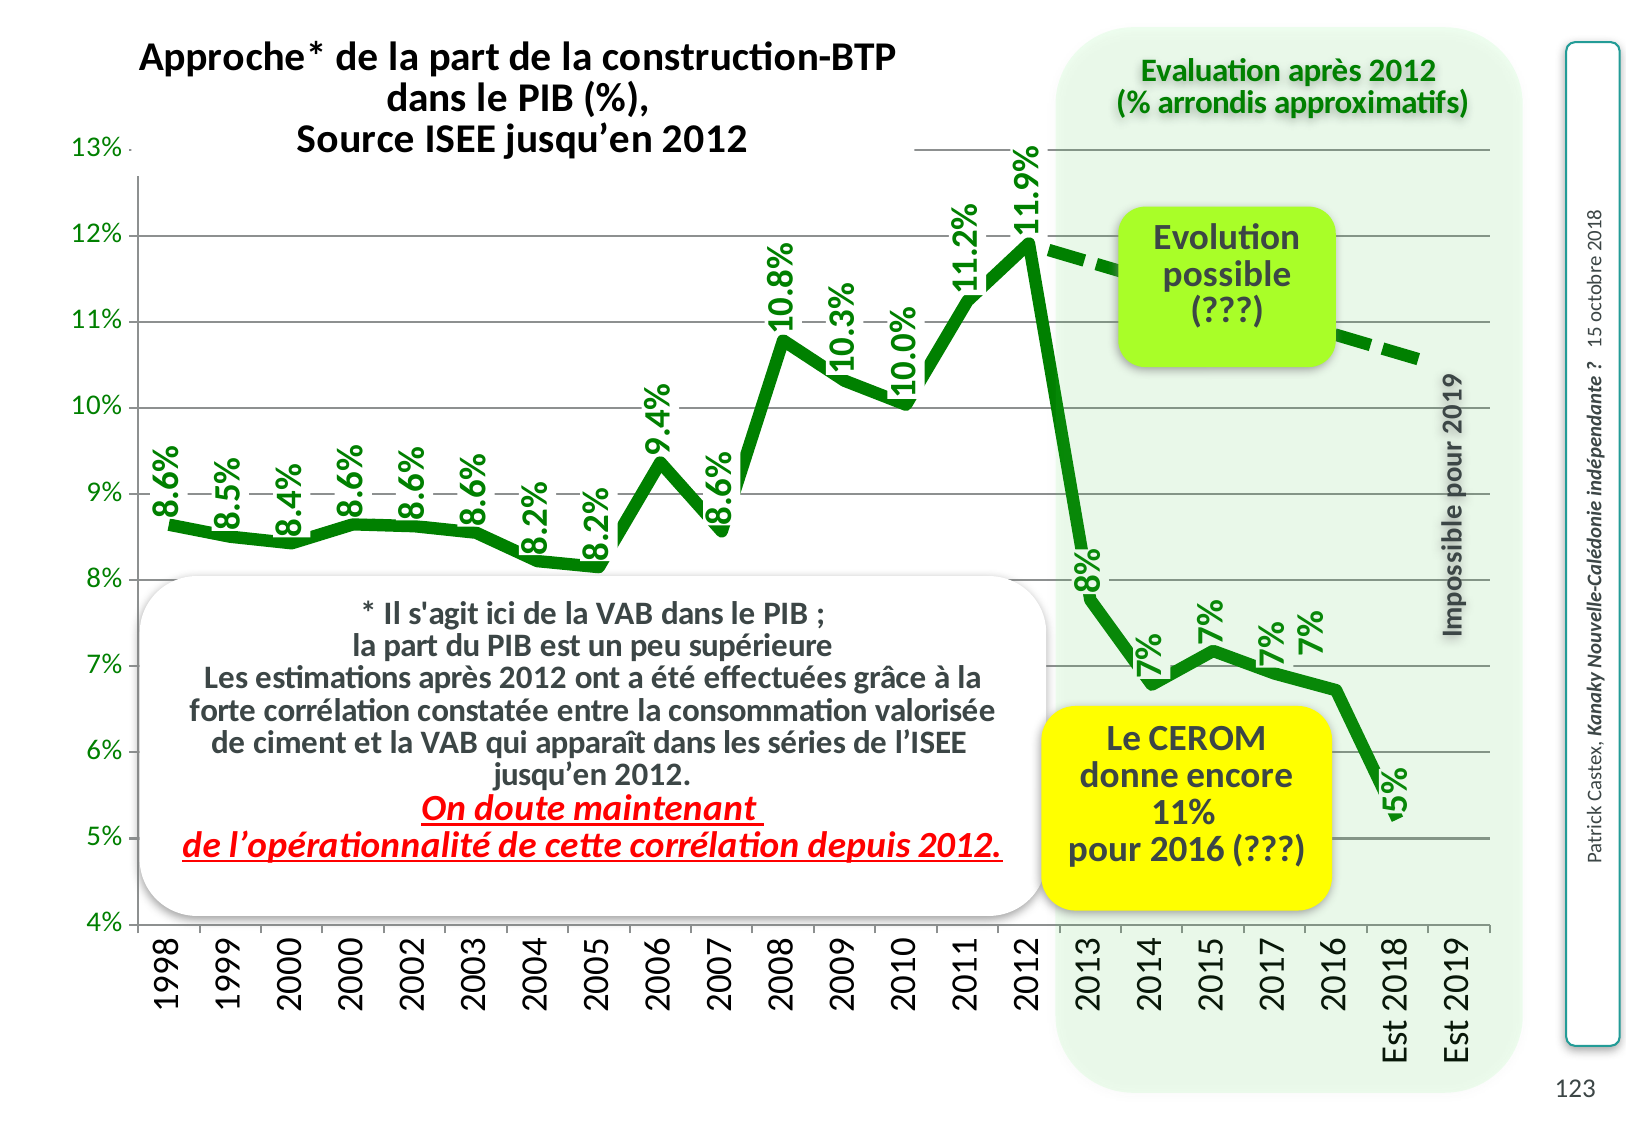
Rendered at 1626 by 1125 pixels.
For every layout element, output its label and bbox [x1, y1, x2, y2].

chart [32, 20, 1534, 1108]
